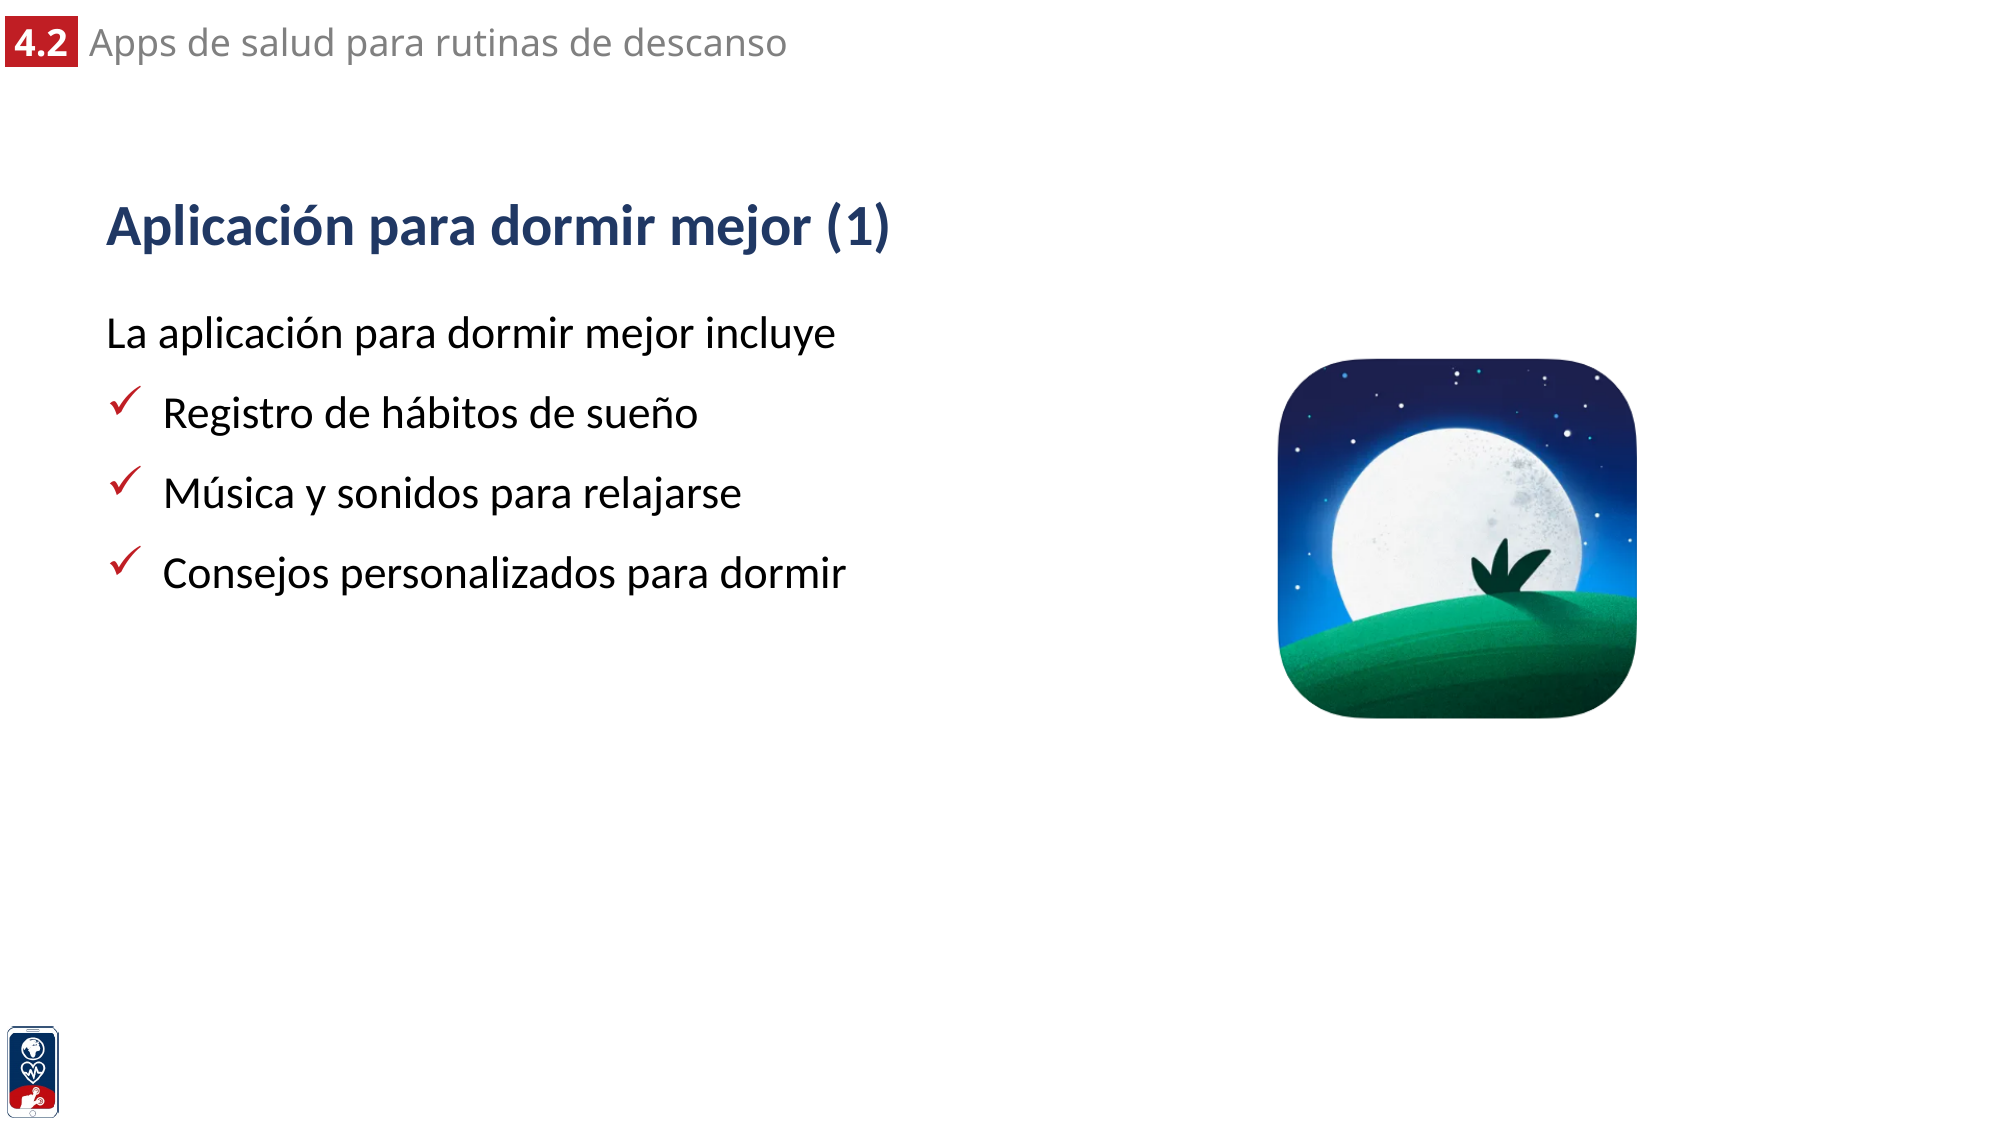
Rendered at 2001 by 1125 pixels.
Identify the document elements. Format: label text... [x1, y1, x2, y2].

title Aplicación para dormir mejor (1) [91, 177, 1906, 277]
picture [1272, 334, 1653, 751]
list La aplicación para dormir mejor incluye Registro de hábitos de sueño Música y sonidos para relajarse Consejos personalizados para dormir [91, 295, 1052, 1094]
picture [7, 1026, 59, 1118]
